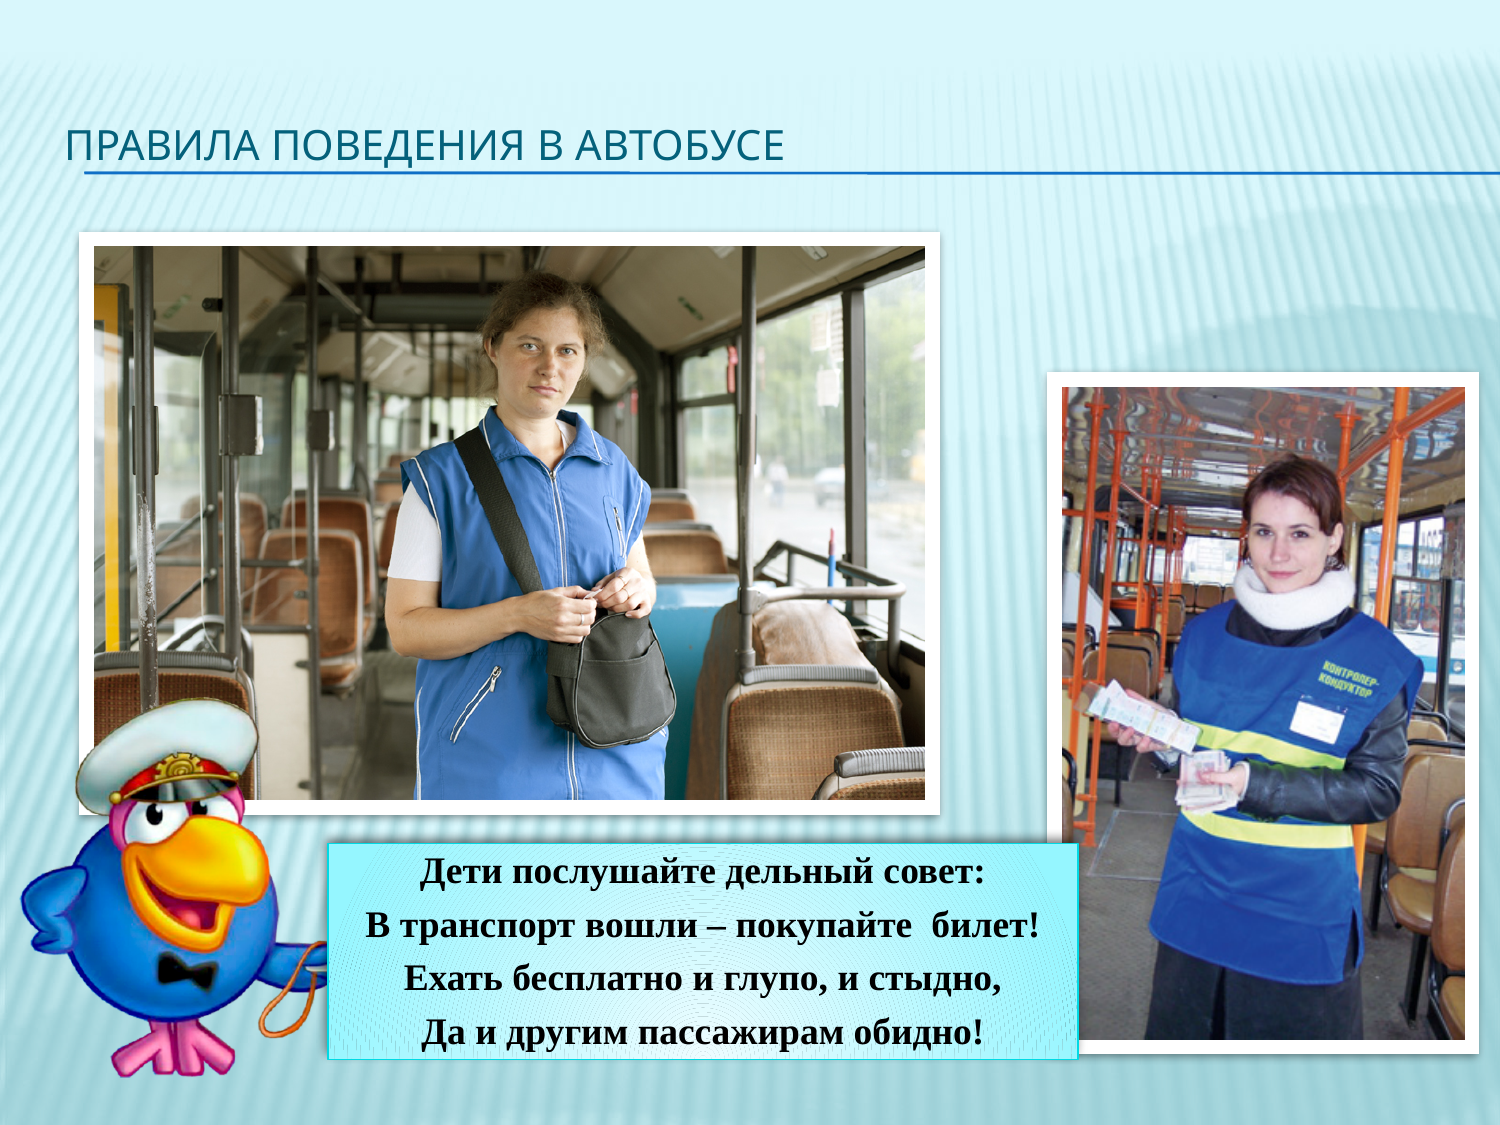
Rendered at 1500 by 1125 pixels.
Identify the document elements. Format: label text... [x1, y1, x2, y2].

title Правила поведения в автобусе [50, 75, 1475, 213]
text_box Дети послушайте дельный совет: В транспорт вошли – покупайте билет! Ехать бесплатно и глупо, и стыдно, Да и другим пассажирам обидно! [466, 843, 1079, 1060]
picture [1061, 386, 1466, 1040]
picture [11, 245, 926, 1091]
